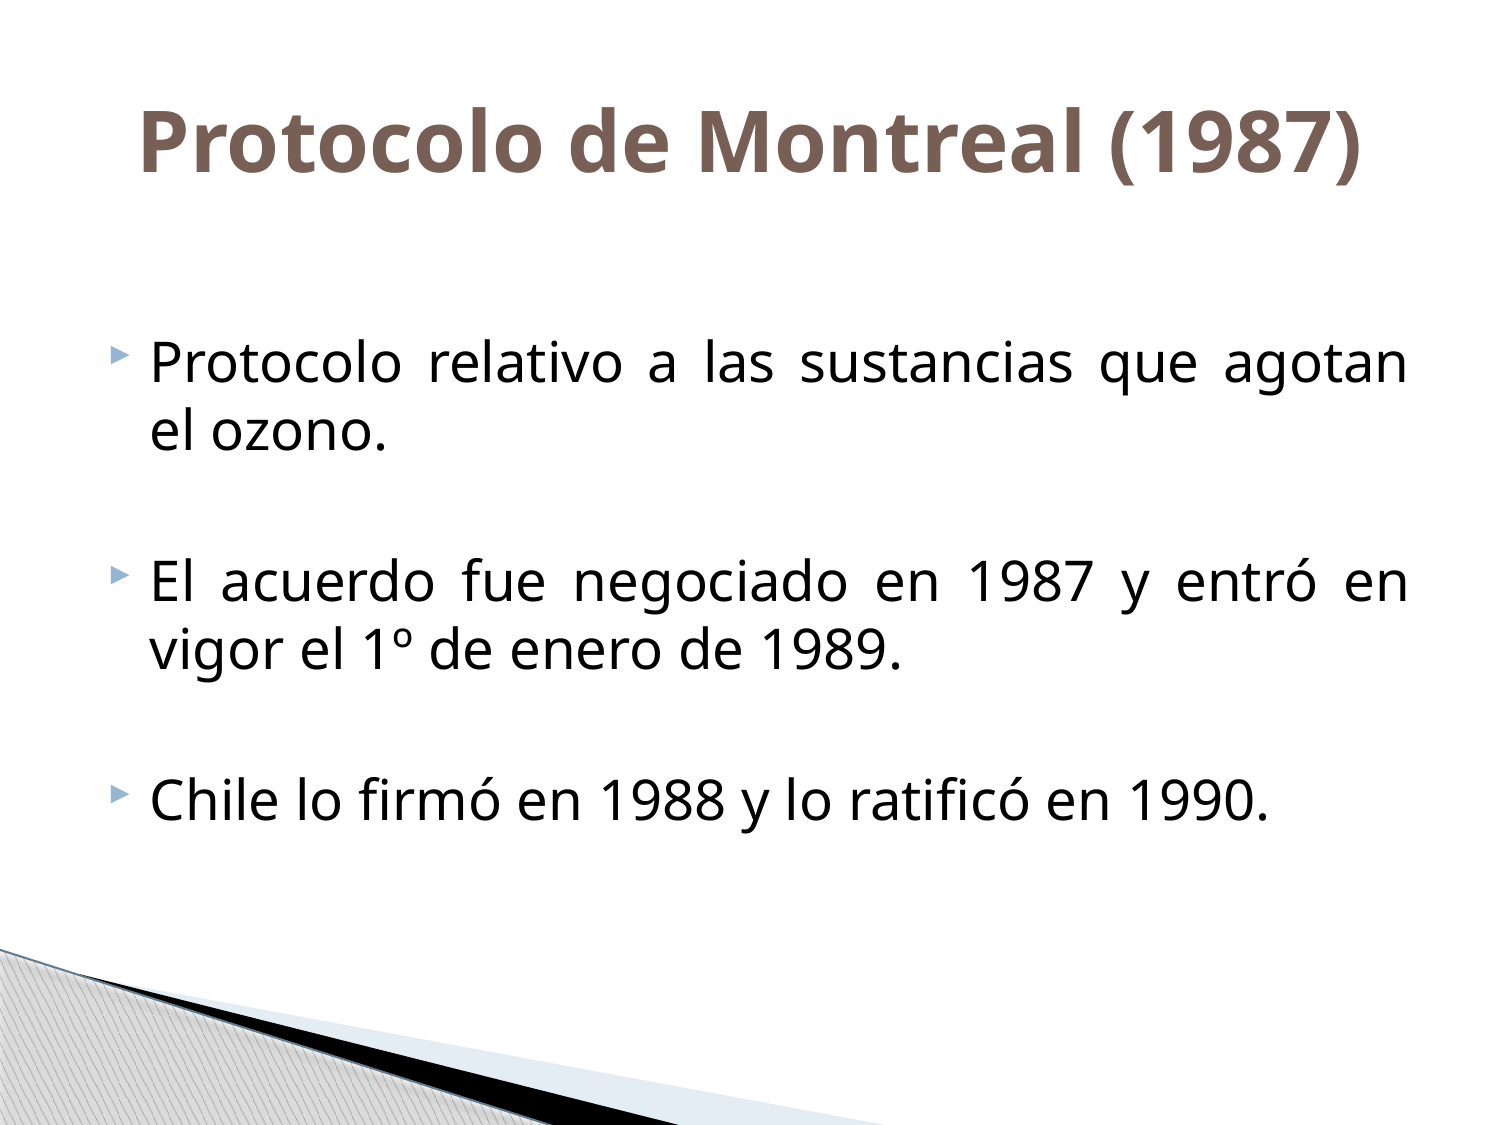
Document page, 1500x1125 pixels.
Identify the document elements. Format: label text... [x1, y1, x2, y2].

list Protocolo relativo a las sustancias que agotan el ozono. El acuerdo fue negociado en 1987 y entró en vigor el 1º de enero de 1989. Chile lo firmó en 1988 y lo ratificó en 1990. [75, 243, 1425, 986]
title Protocolo de Montreal (1987) [75, 45, 1425, 233]
